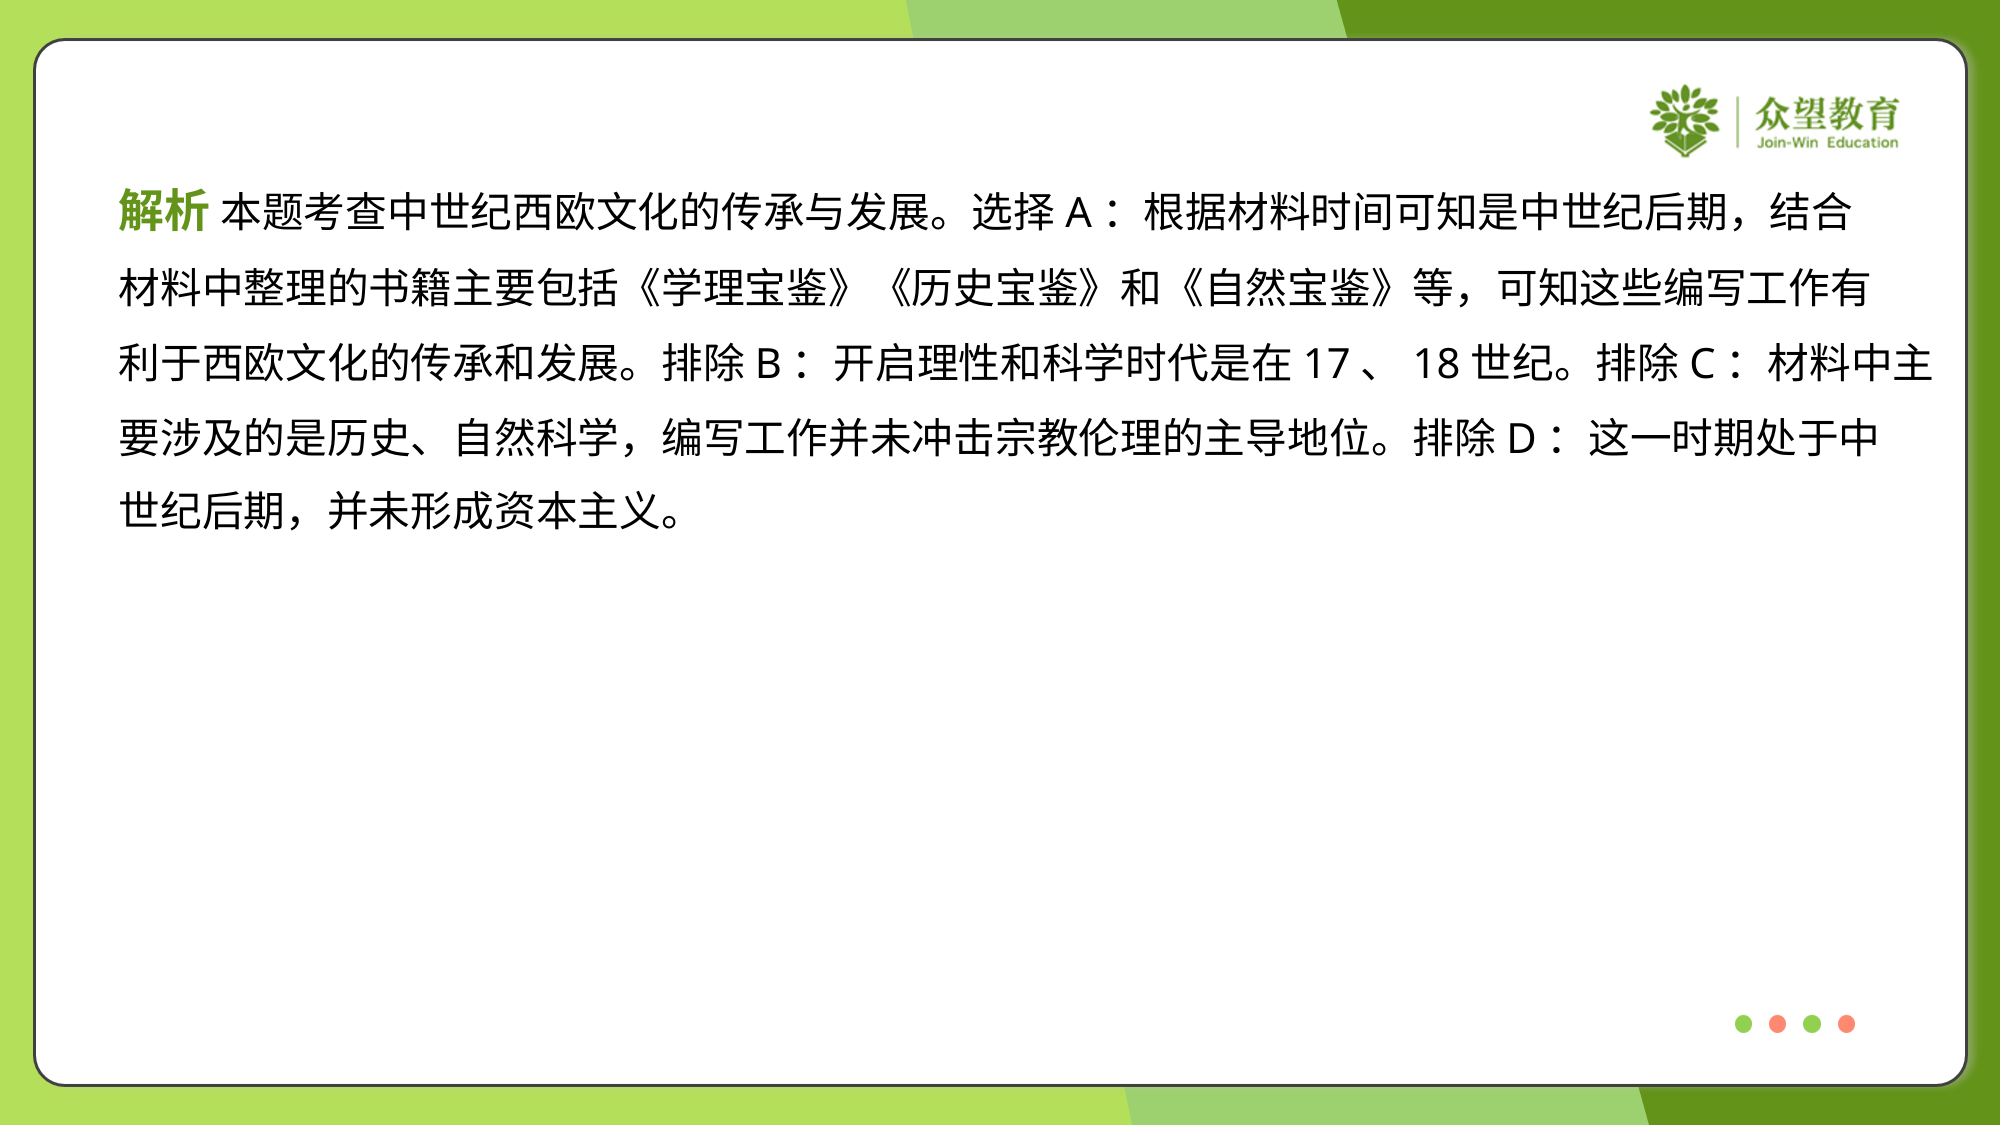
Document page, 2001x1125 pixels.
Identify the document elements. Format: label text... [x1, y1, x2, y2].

picture [0, 0, 2000, 1125]
text_box 解析 本题考查中世纪西欧文化的传承与发展。选择A：根据材料时间可知是中世纪后期，结合 材料中整理的书籍主要包括《学理宝鉴》《历史宝鉴》和《自然宝鉴》等，可知这些编写工作有 利于西欧文化的传承和发展。排除B：开启理性和科学时代是在17、18世纪。排除C：材料中主 要涉及的是历史、自然科学，编写工作并未冲击宗教伦理的主导地位。排除D：这一时期处于中 世纪后期，并未形成资本主义。 [118, 159, 1883, 527]
